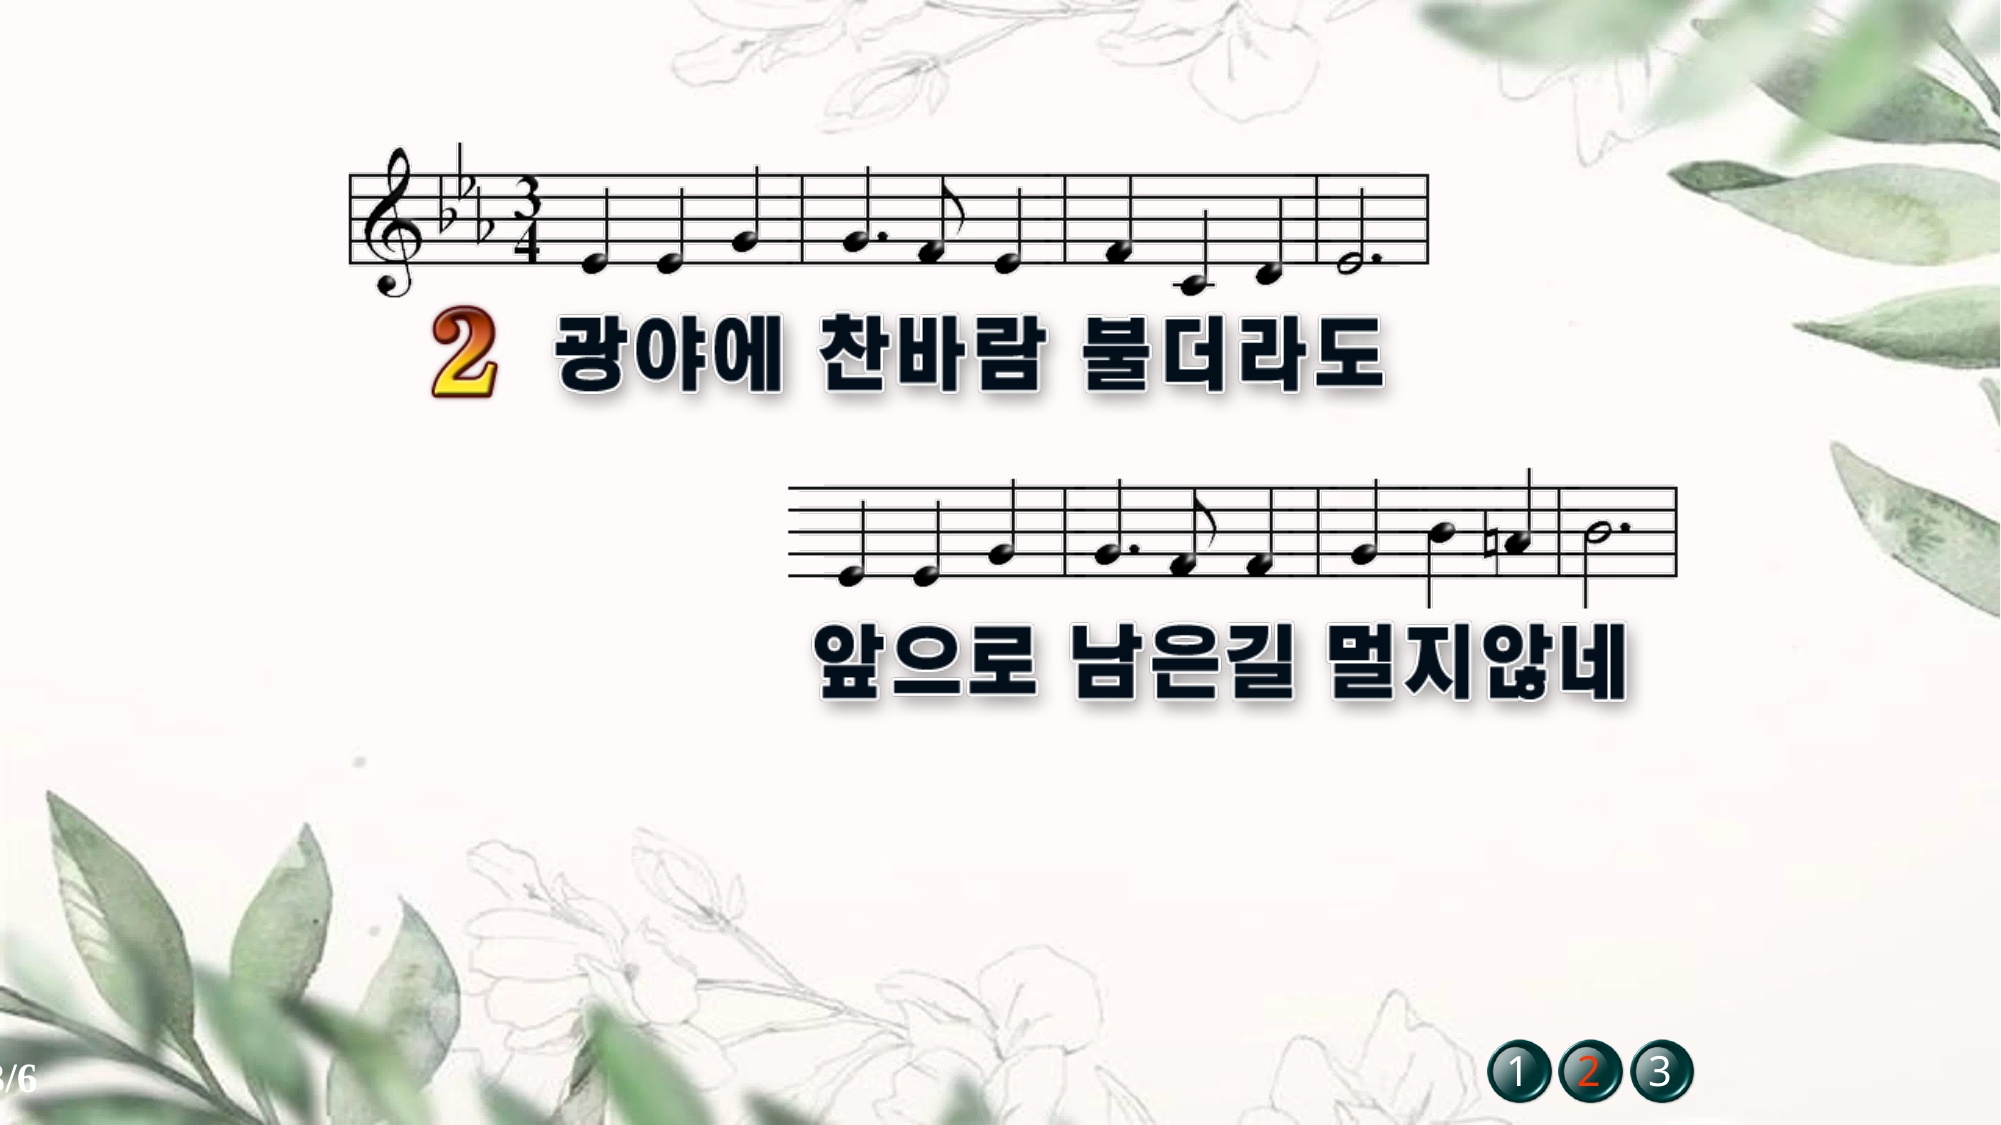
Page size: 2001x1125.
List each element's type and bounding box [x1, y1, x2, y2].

text_box [1627, 1035, 1697, 1106]
picture [0, 0, 2001, 1125]
text_box [1484, 1035, 1555, 1106]
text_box [1555, 1035, 1626, 1106]
